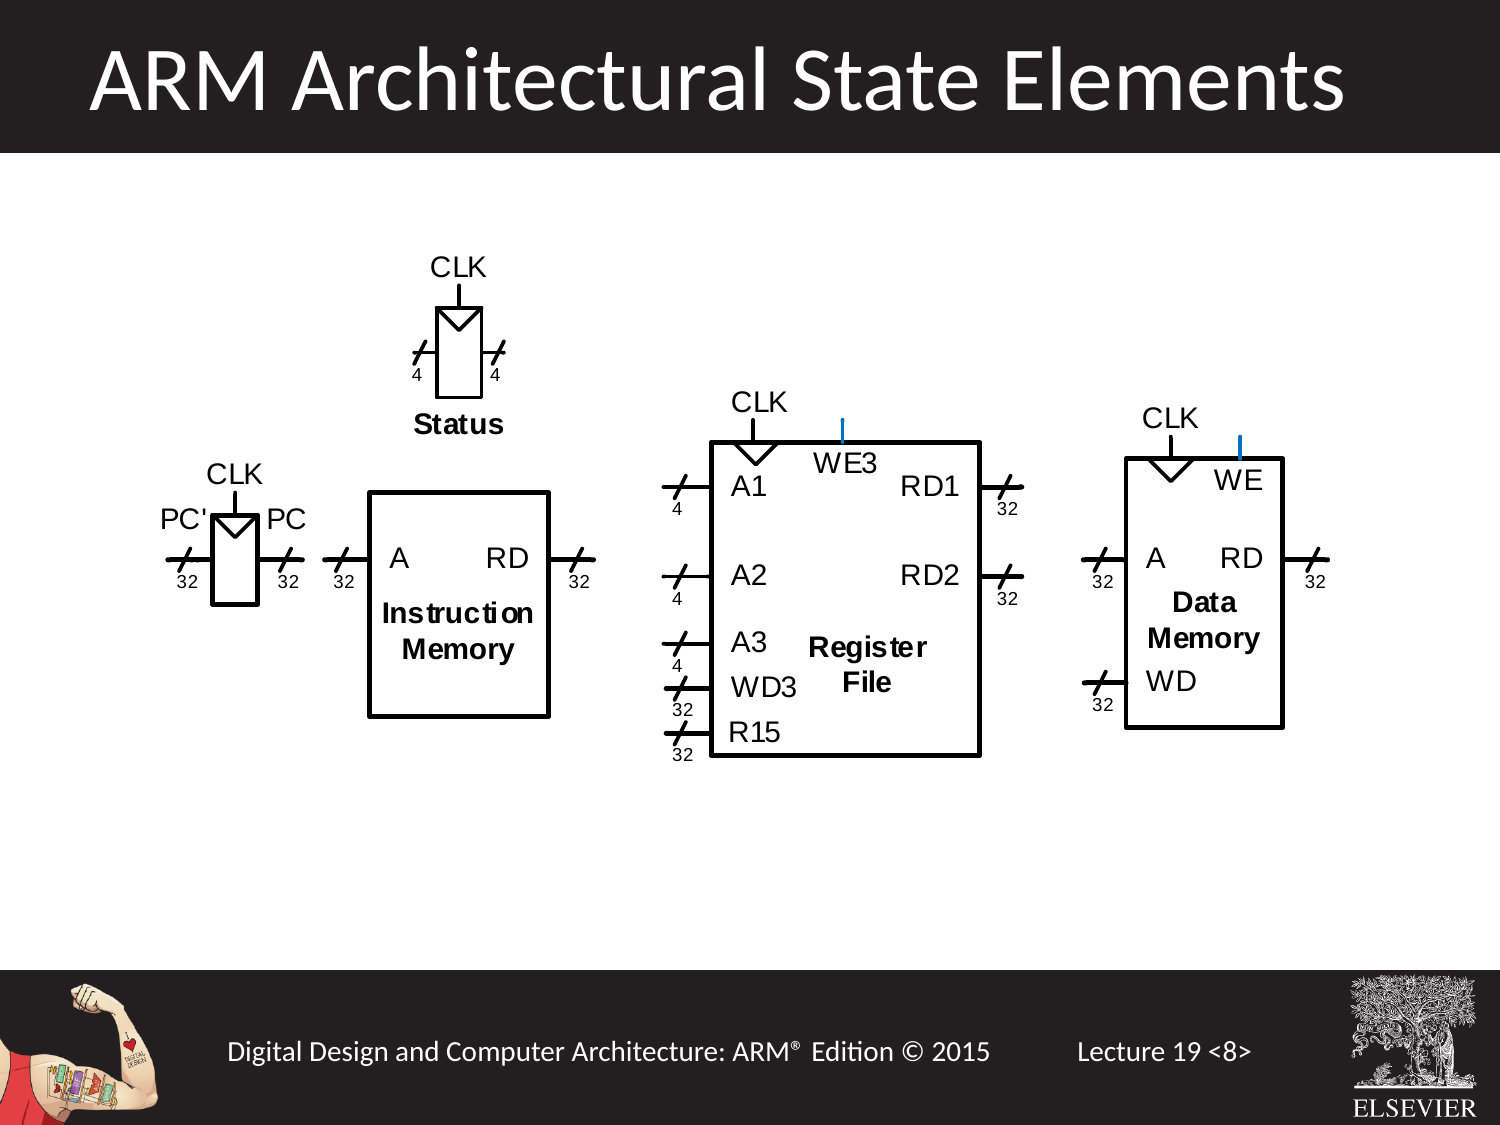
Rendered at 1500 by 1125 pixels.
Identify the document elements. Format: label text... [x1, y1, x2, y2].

text_box ARM Architectural State Elements [75, 11, 1375, 136]
picture [0, 979, 163, 1125]
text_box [139, 237, 1338, 776]
picture [1350, 974, 1477, 1117]
